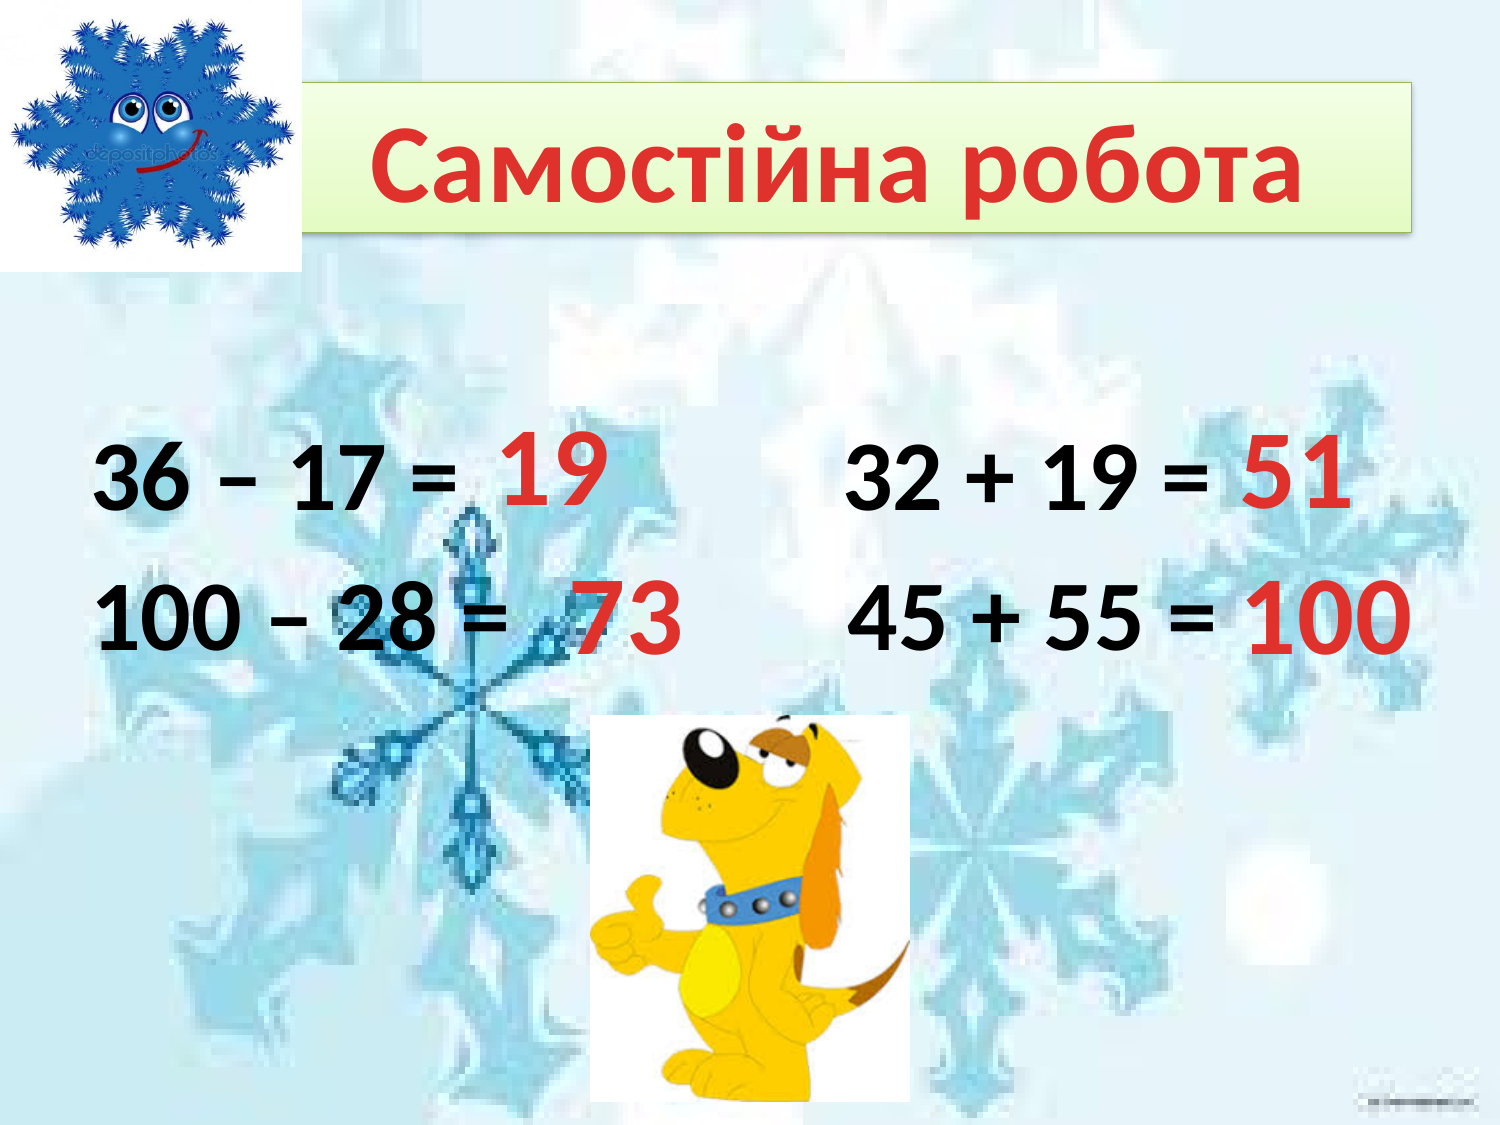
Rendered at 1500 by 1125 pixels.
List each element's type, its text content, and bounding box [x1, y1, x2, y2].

picture [0, 0, 1500, 1125]
text_box Самостійна робота [306, 82, 1412, 233]
text_box 73 [553, 534, 699, 685]
text_box 51 [1224, 388, 1370, 534]
text_box 19 [479, 385, 625, 536]
text_box 100 [1224, 534, 1429, 685]
list 36 – 17 = 32 + 19 = 100 – 28 = 45 + 55 = [75, 262, 1425, 1005]
